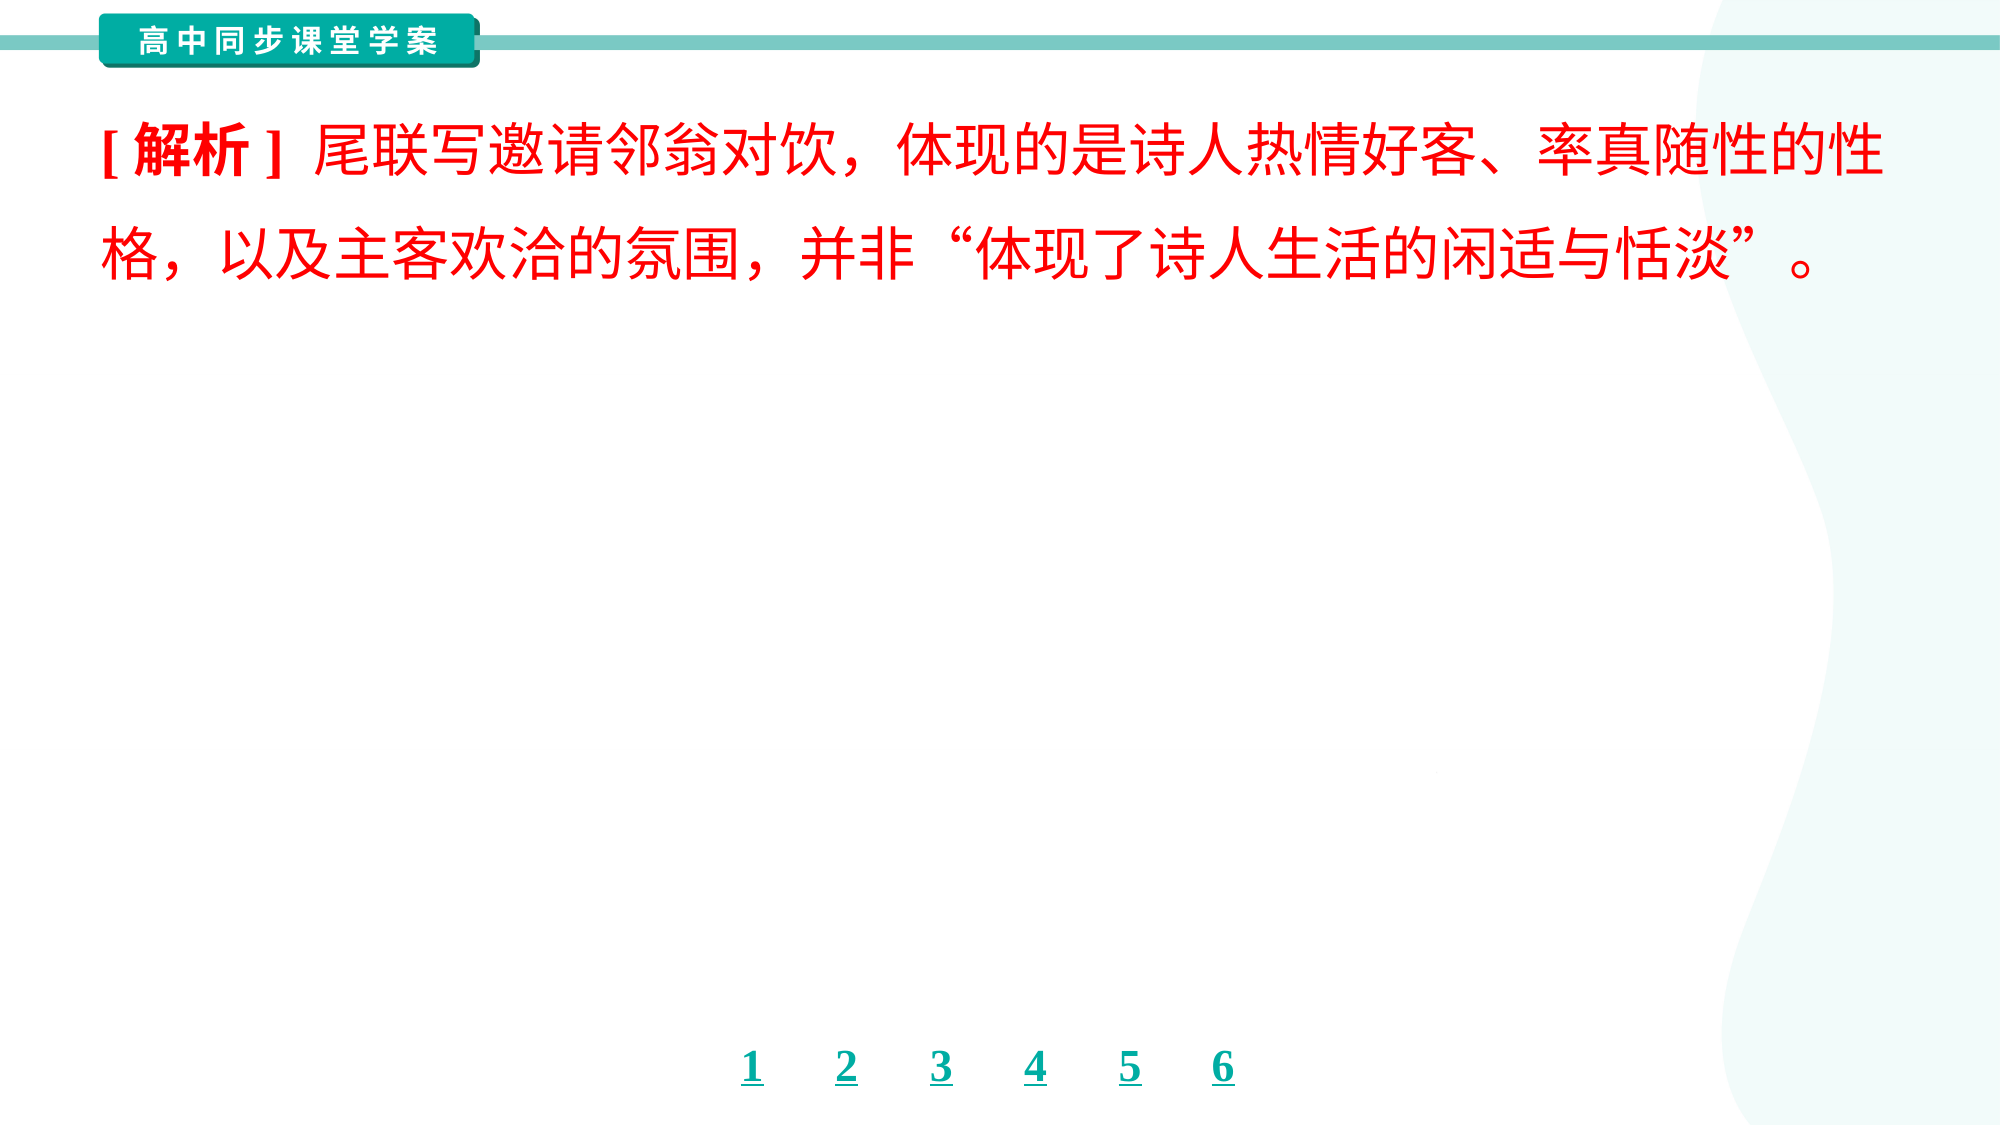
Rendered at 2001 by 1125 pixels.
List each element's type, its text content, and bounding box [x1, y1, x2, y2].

text_box [解析] 尾联写邀请邻翁对饮，体现的是诗人热情好客、率真随性的性 格，以及主客欢洽的氛围，并非“体现了诗人生活的闲适与恬淡”。 [100, 76, 1899, 277]
picture [0, 0, 2000, 1125]
